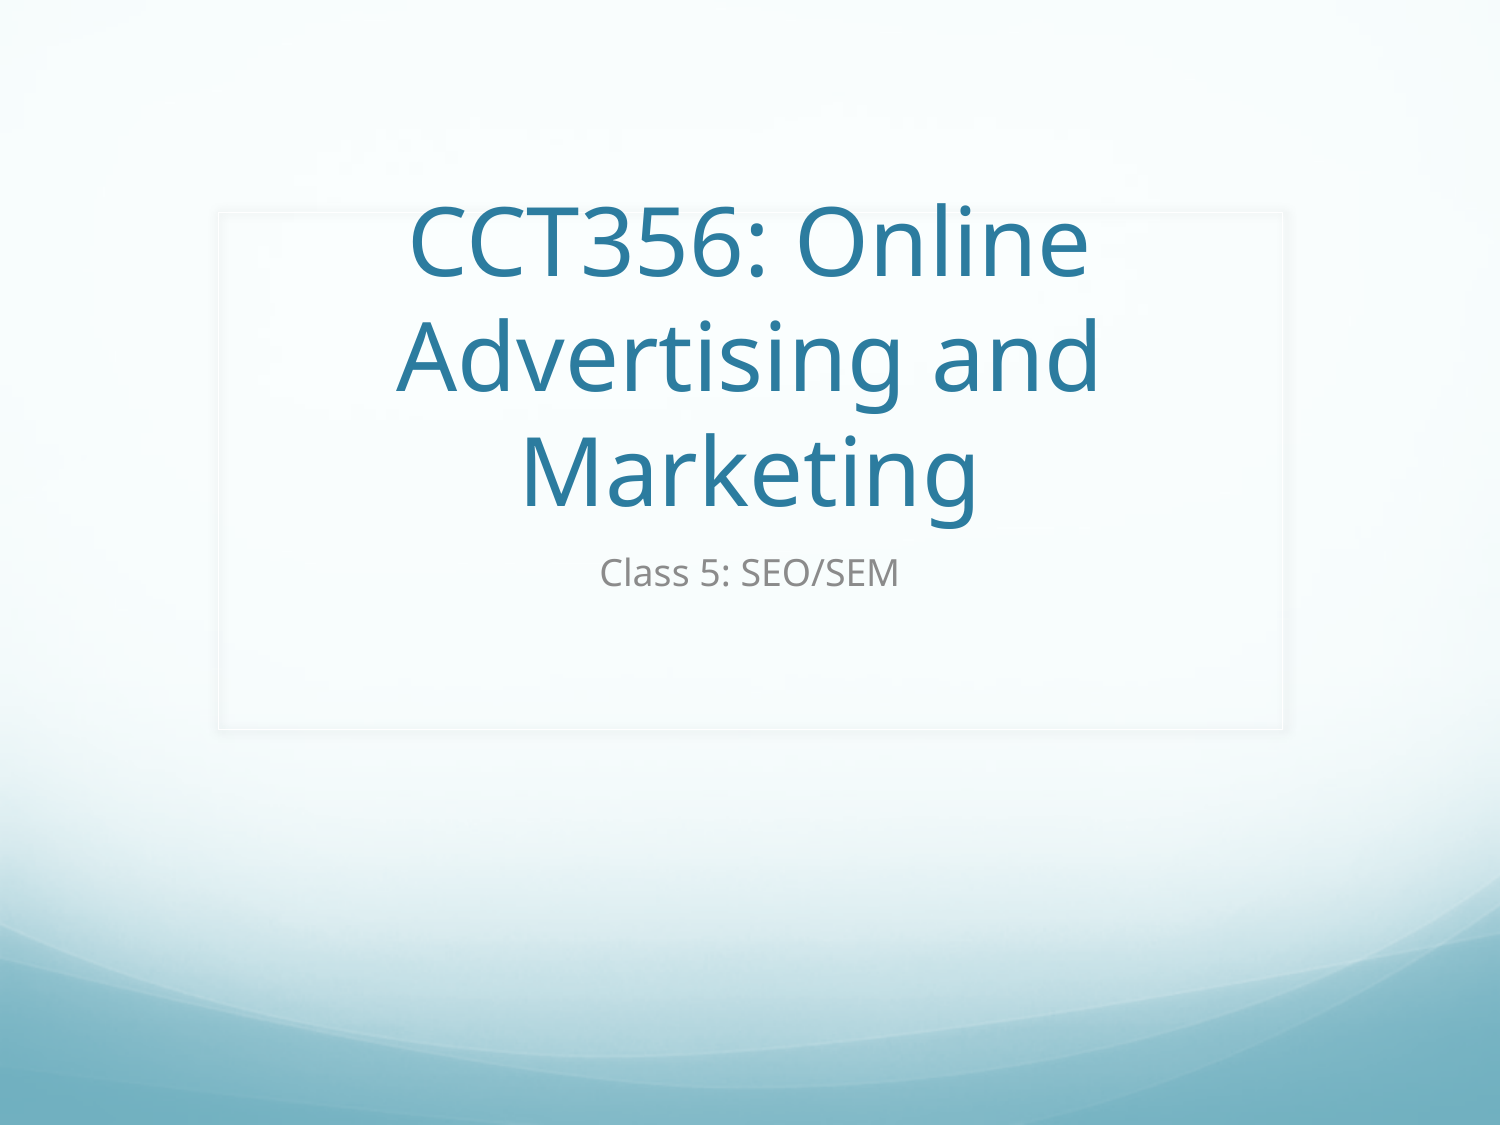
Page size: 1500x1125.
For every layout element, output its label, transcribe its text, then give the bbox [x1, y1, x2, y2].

title CCT356: Online Advertising and Marketing [217, 249, 1283, 533]
subtitle Class 5: SEO/SEM [217, 541, 1283, 692]
